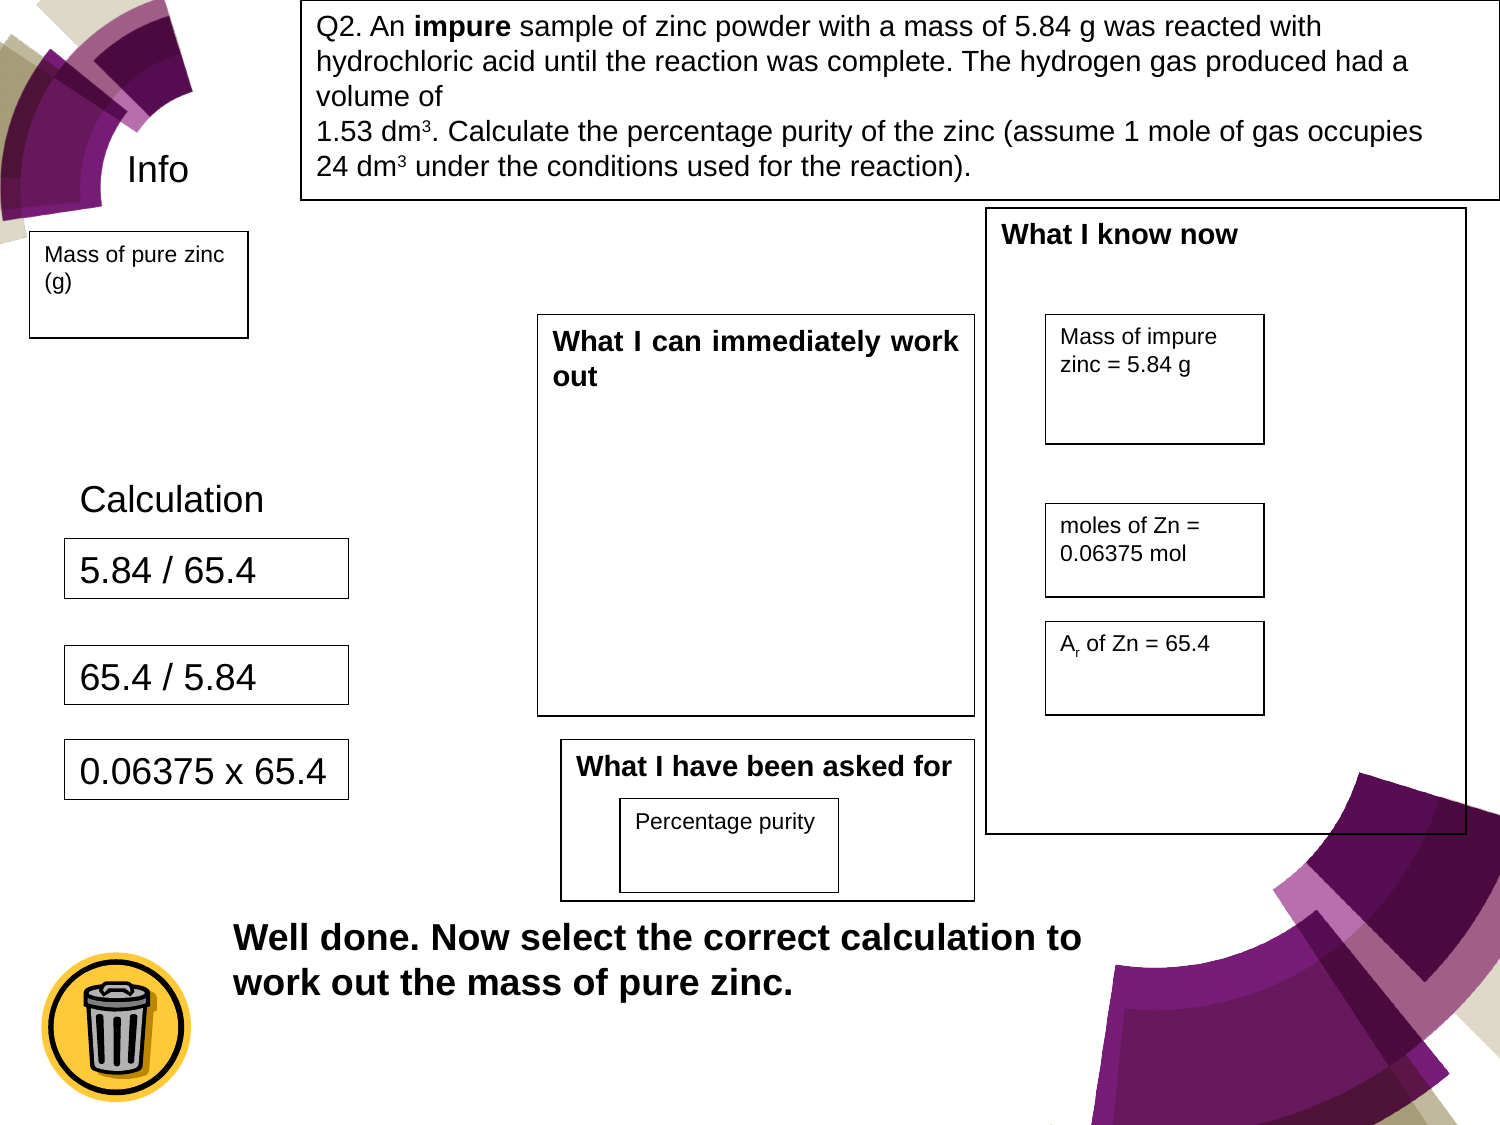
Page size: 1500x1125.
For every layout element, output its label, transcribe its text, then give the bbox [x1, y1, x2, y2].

text_box What I have been asked for ? [561, 739, 975, 901]
text_box Q2. An impure sample of zinc powder with a mass of 5.84 g was reacted with hydrochloric acid until the reaction was complete. The hydrogen gas produced had a volume of 1.53 dm3. Calculate the percentage purity of the zinc (assume 1 mole of gas occupies 24 dm3 under the conditions used for the reaction). [301, 0, 1500, 200]
picture [1009, 716, 1500, 1125]
text_box Mass of pure zinc (g) [29, 231, 249, 338]
text_box Well done. Now select the correct calculation to work out the mass of pure zinc. [218, 905, 1152, 1010]
text_box 5.84 / 65.4 [64, 538, 349, 599]
text_box What I know now ? ? ? [986, 208, 1467, 835]
text_box 0.06375 x 65.4 [64, 739, 349, 800]
text_box Mass of impure zinc = 5.84 g [1045, 314, 1264, 445]
picture [0, 0, 219, 256]
text_box What I can immediately work out [537, 314, 975, 717]
text_box Calculation [64, 467, 337, 528]
text_box moles of Zn = 0.06375 mol [1045, 503, 1264, 598]
text_box 65.4 / 5.84 [64, 645, 349, 705]
picture [41, 952, 192, 1103]
text_box Info [112, 137, 242, 197]
text_box Percentage purity [620, 798, 839, 893]
text_box Ar of Zn = 65.4 [1045, 621, 1264, 716]
